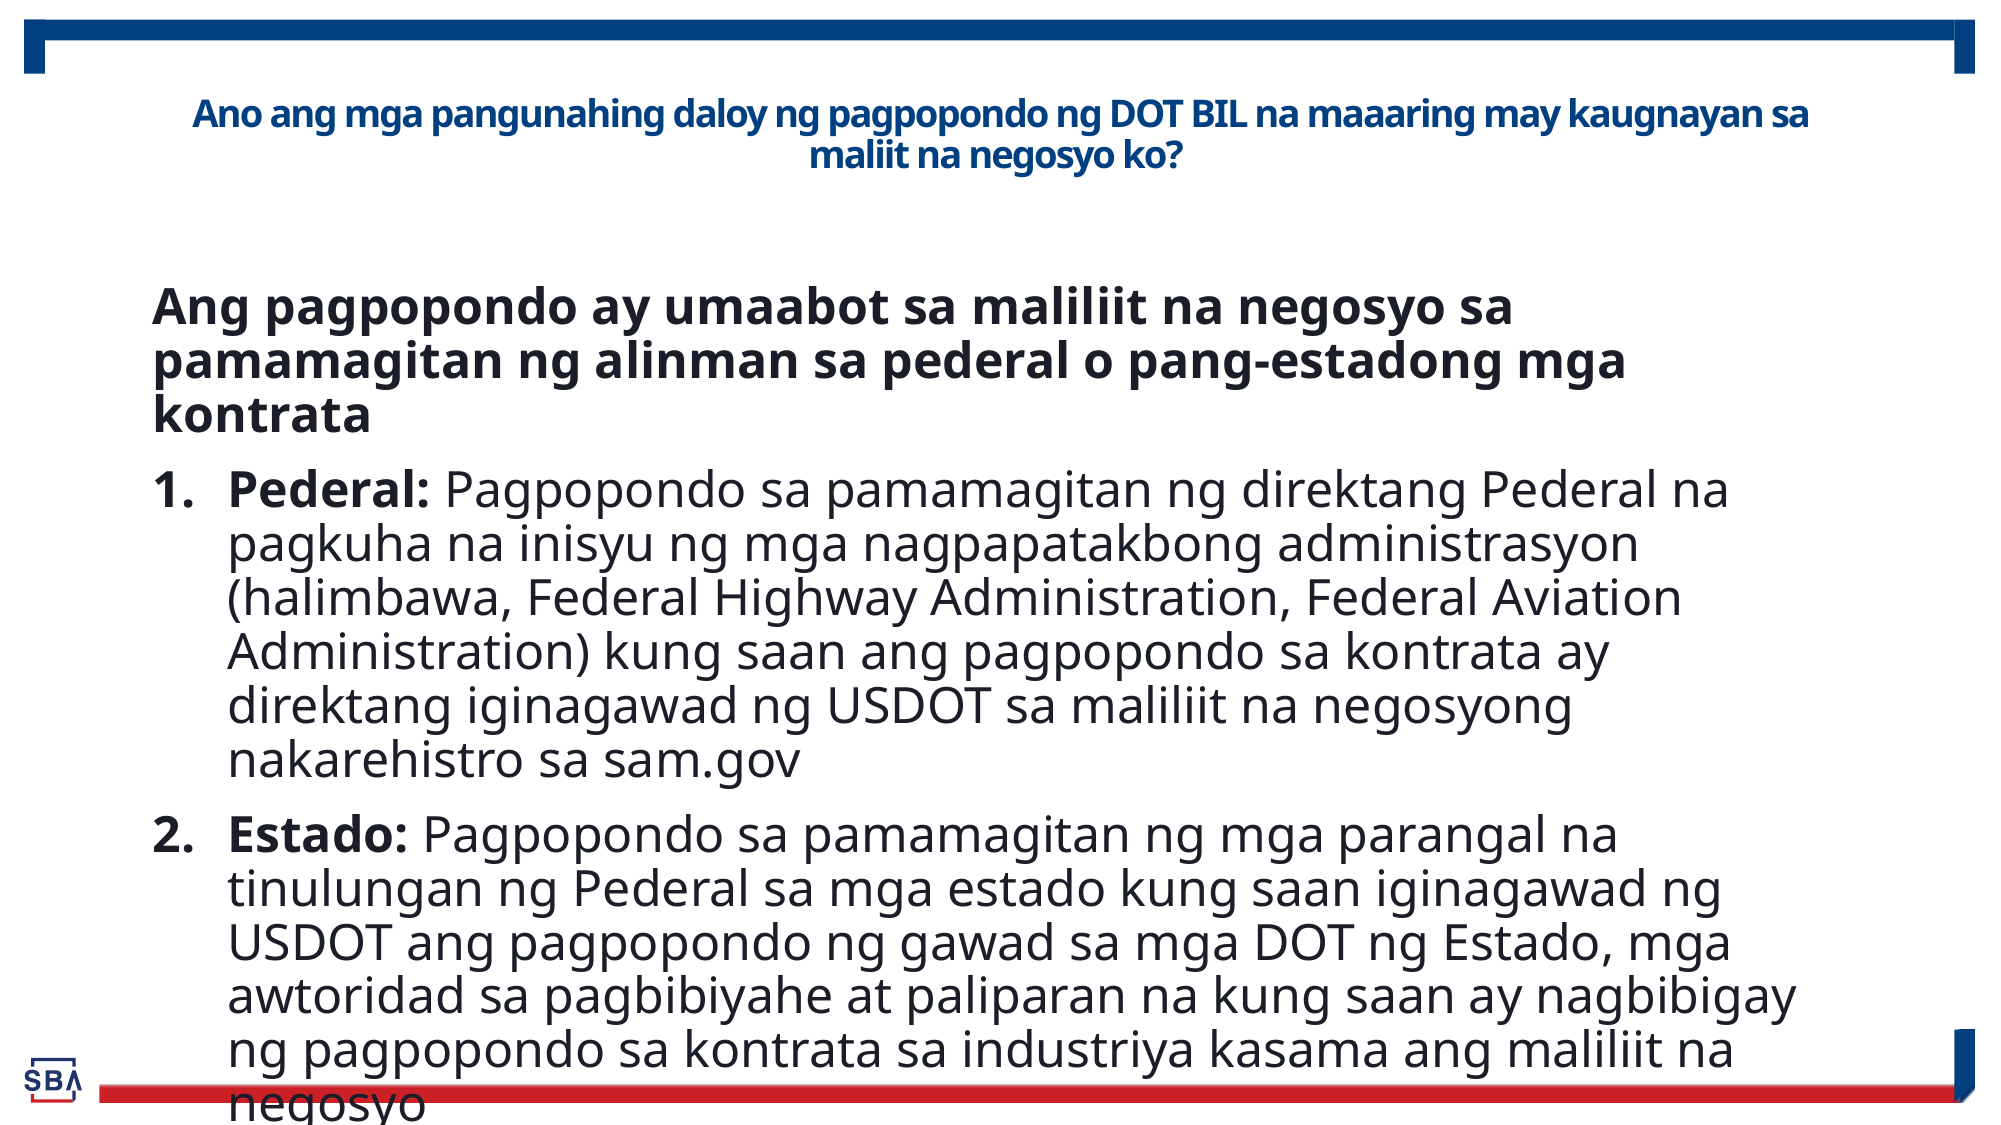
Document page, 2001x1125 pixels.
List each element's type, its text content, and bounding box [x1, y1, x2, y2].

list Ang pagpopondo ay umaabot sa maliliit na negosyo sa pamamagitan ng alinman sa pederal o pang-estadong mga kontrata Pederal: Pagpopondo sa pamamagitan ng direktang Pederal na pagkuha na inisyu ng mga nagpapatakbong administrasyon (halimbawa, Federal Highway Administration, Federal Aviation Administration) kung saan ang pagpopondo sa kontrata ay direktang iginagawad ng USDOT sa maliliit na negosyong nakarehistro sa sam.gov Estado: Pagpopondo sa pamamagitan ng mga parangal na tinulungan ng Pederal sa mga estado kung saan iginagawad ng USDOT ang pagpopondo ng gawad sa mga DOT ng Estado, mga awtoridad sa pagbibiyahe at paliparan na kung saan ay nagbibigay ng pagpopondo sa kontrata sa industriya kasama ang maliliit na negosyo [137, 273, 1863, 1076]
title Ano ang mga pangunahing daloy ng pagpopondo ng DOT BIL na maaaring may kaugnayan sa maliit na negosyo ko? [137, 87, 1863, 186]
